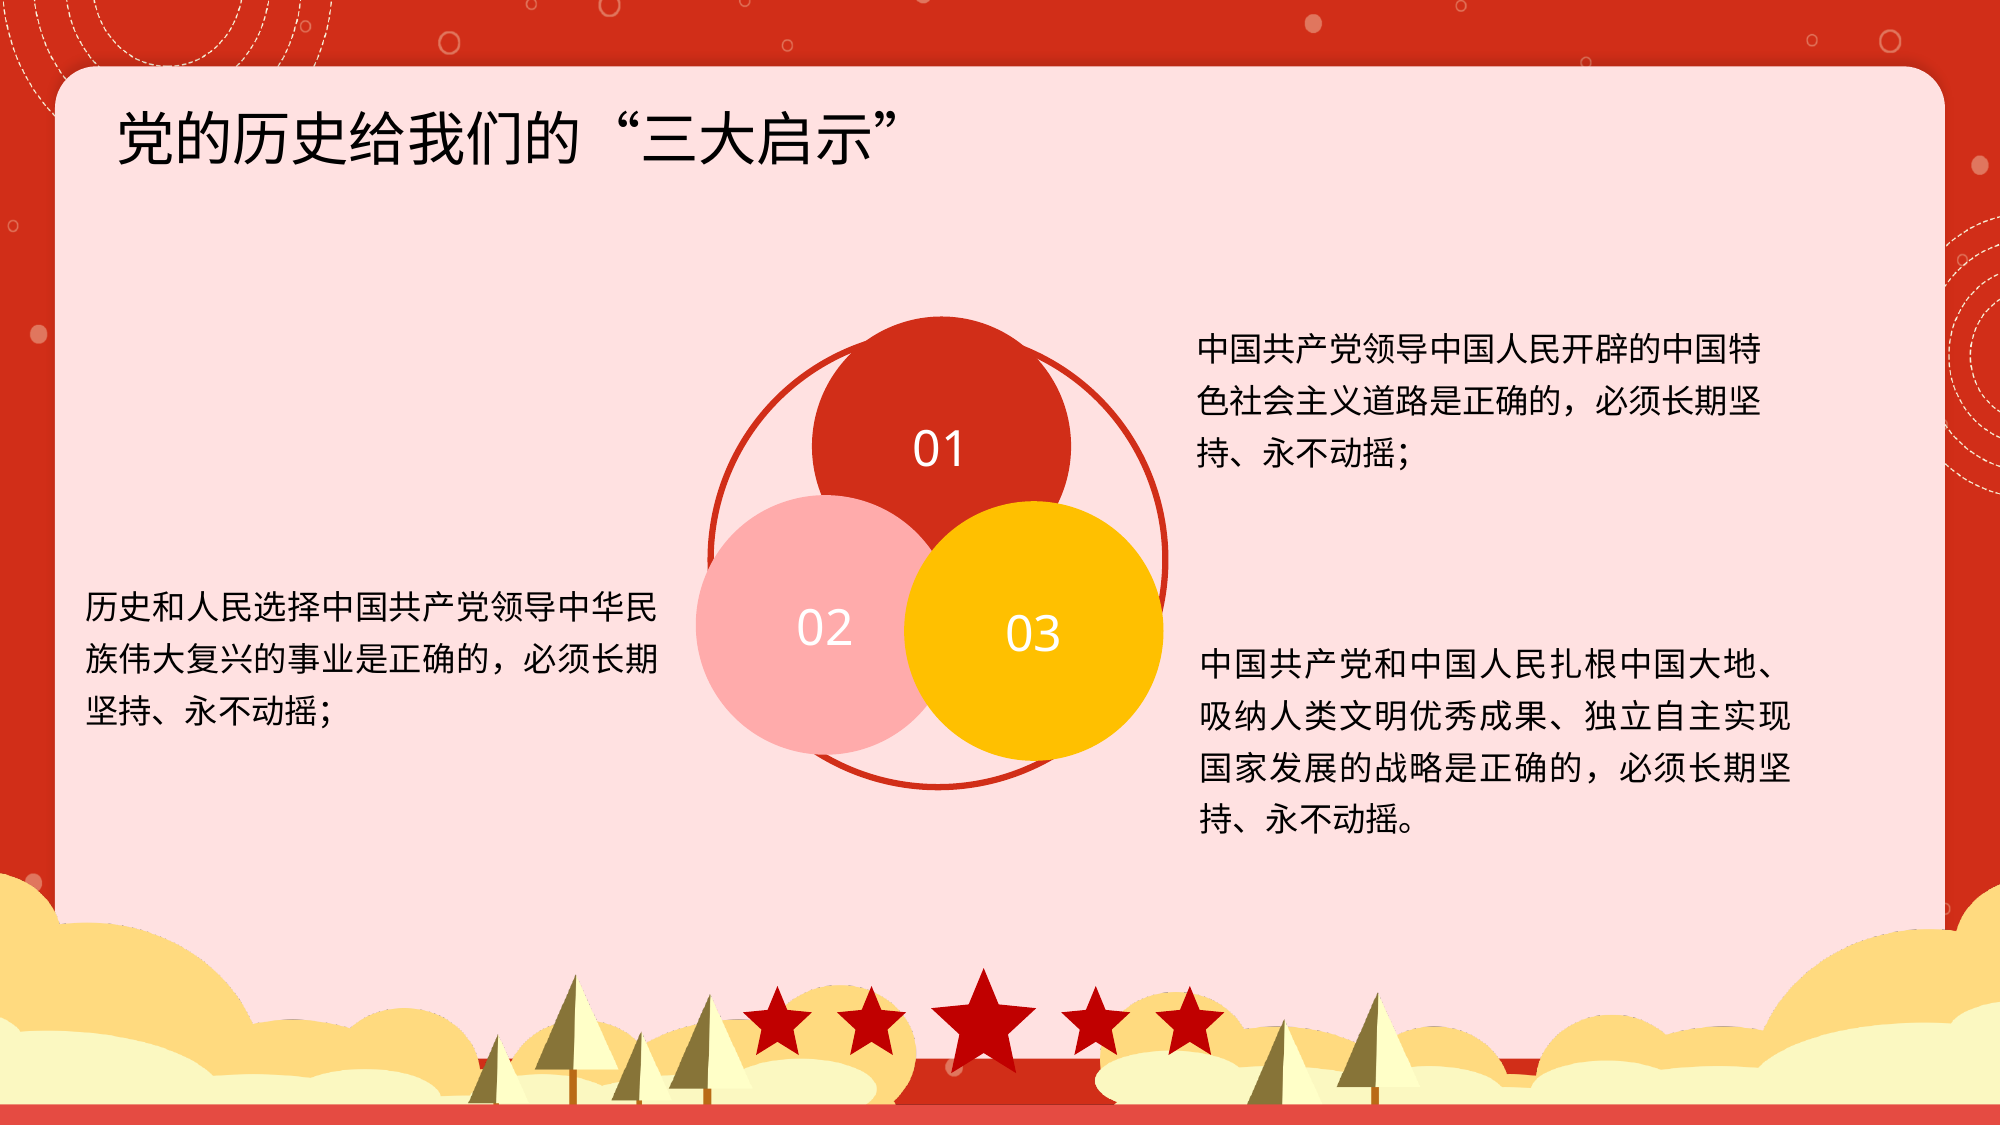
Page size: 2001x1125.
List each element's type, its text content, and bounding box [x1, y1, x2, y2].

text_box [708, 343, 861, 567]
text_box [1028, 348, 1168, 610]
text_box 02 [695, 495, 932, 755]
text_box 历史和人民选择中国共产党领导中华民族伟大复兴的事业是正确的，必须长期坚持、永不动摇； [85, 574, 660, 730]
text_box 01 [811, 316, 1072, 549]
picture [0, 0, 2000, 1125]
text_box 中国共产党领导中国人民开辟的中国特色社会主义道路是正确的，必须长期坚持、永不动摇； [1196, 316, 1762, 472]
text_box 党的历史给我们的“三大启示” [101, 95, 947, 180]
text_box 中国共产党和中国人民扎根中国大地、吸纳人类文明优秀成果、独立自主实现国家发展的战略是正确的，必须长期坚持、永不动摇。 [1199, 631, 1794, 839]
text_box 03 [904, 501, 1164, 761]
text_box [817, 707, 1051, 790]
